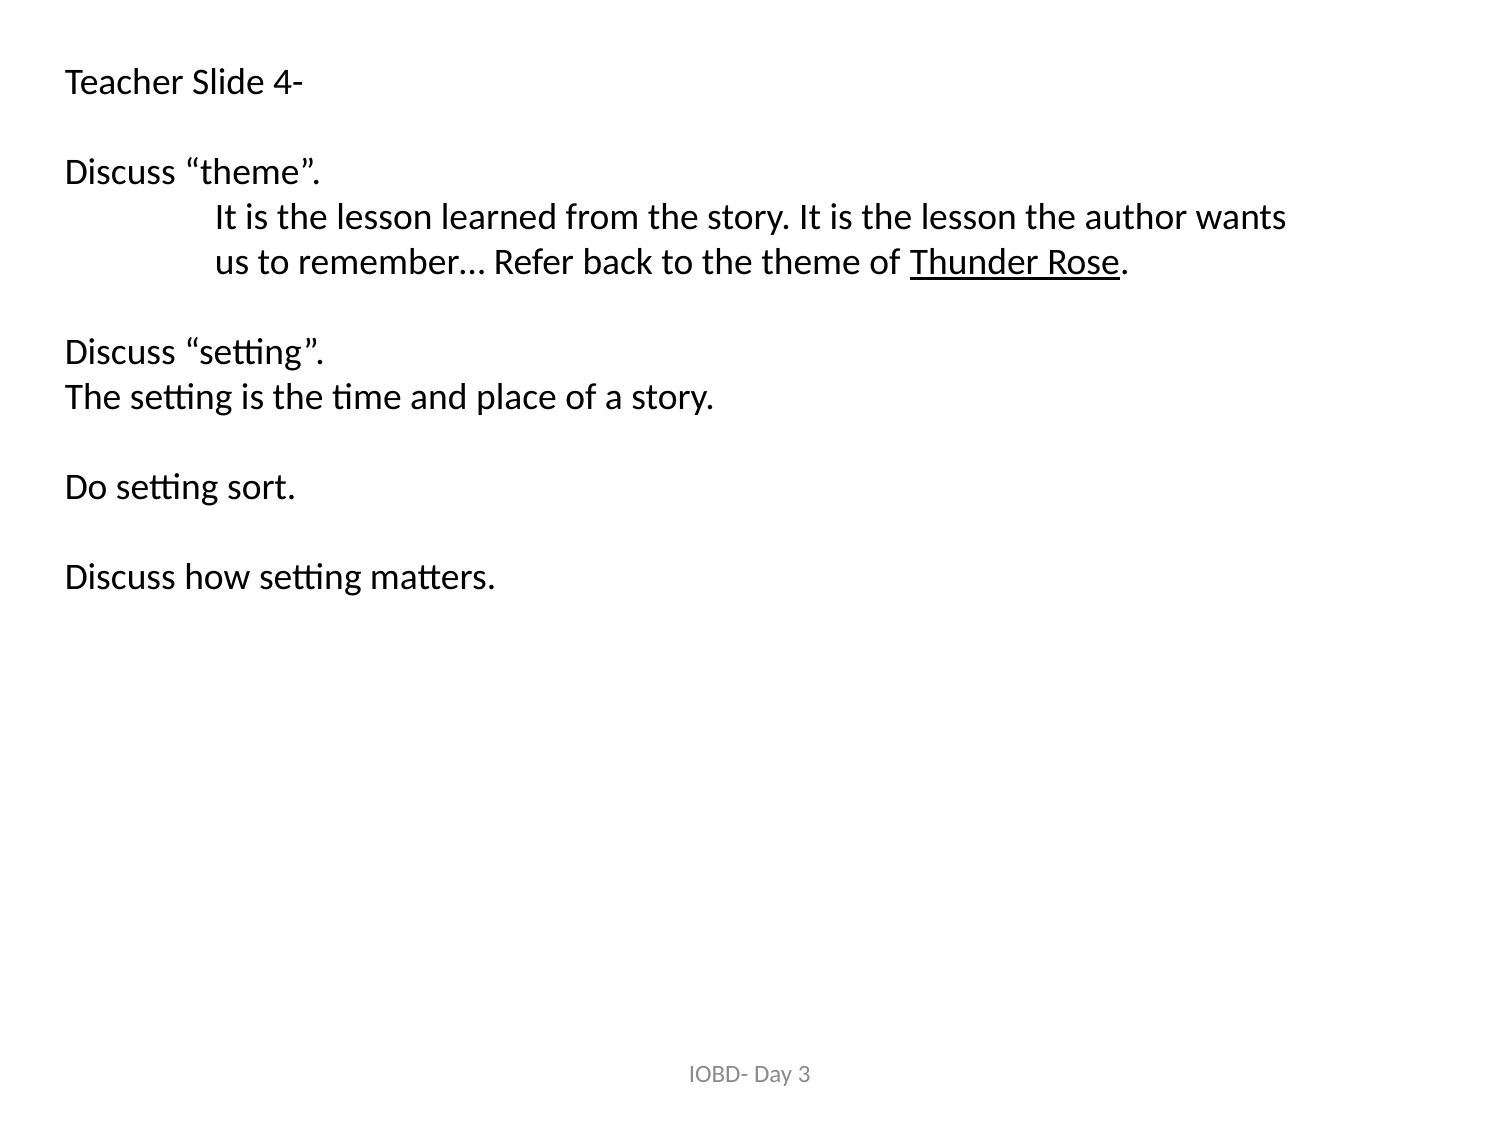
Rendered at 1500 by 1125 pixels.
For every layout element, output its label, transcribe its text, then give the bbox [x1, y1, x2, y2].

text_box Teacher Slide 4- Discuss “theme”. It is the lesson learned from the story. It is the lesson the author wants us to remember… Refer back to the theme of Thunder Rose. Discuss “setting”. The setting is the time and place of a story. Do setting sort. Discuss how setting matters. [49, 49, 1325, 605]
footer IOBD- Day 3 [512, 1042, 988, 1103]
